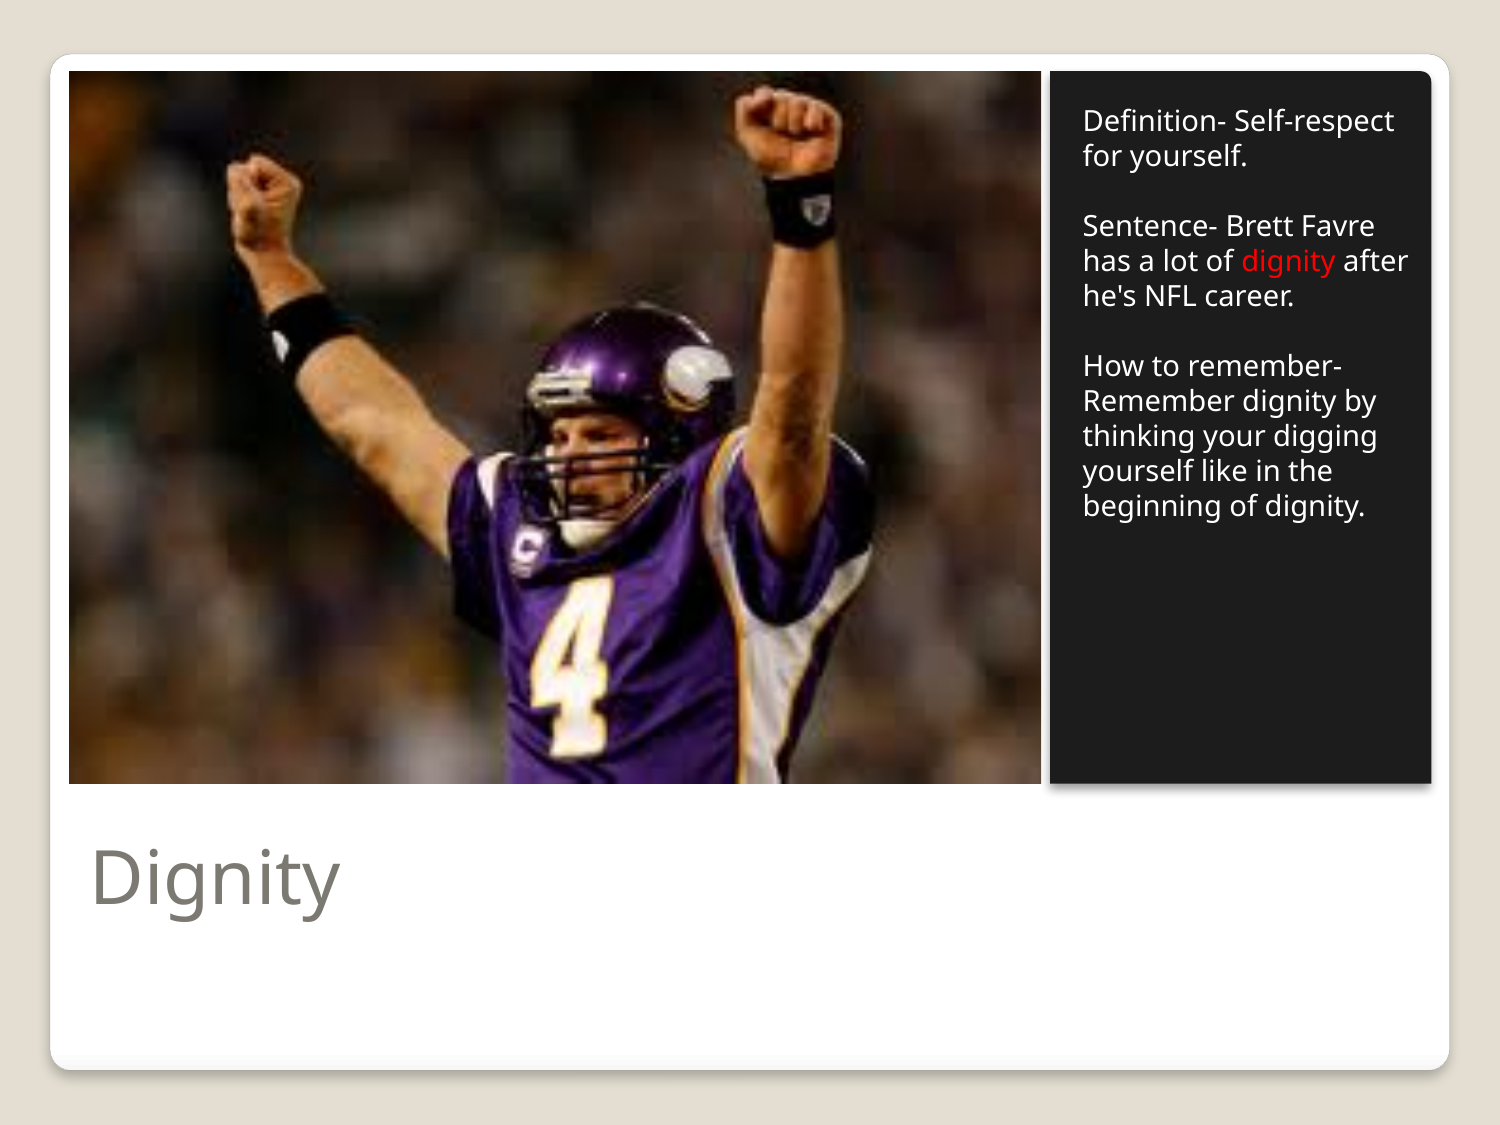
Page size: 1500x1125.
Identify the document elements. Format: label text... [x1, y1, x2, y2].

title Dignity [75, 822, 1425, 995]
list Definition- Self-respect for yourself. Sentence- Brett Favre has a lot of dignity after he's NFL career. How to remember- Remember dignity by thinking your digging yourself like in the beginning of dignity. [1060, 87, 1428, 779]
picture [68, 71, 1042, 785]
